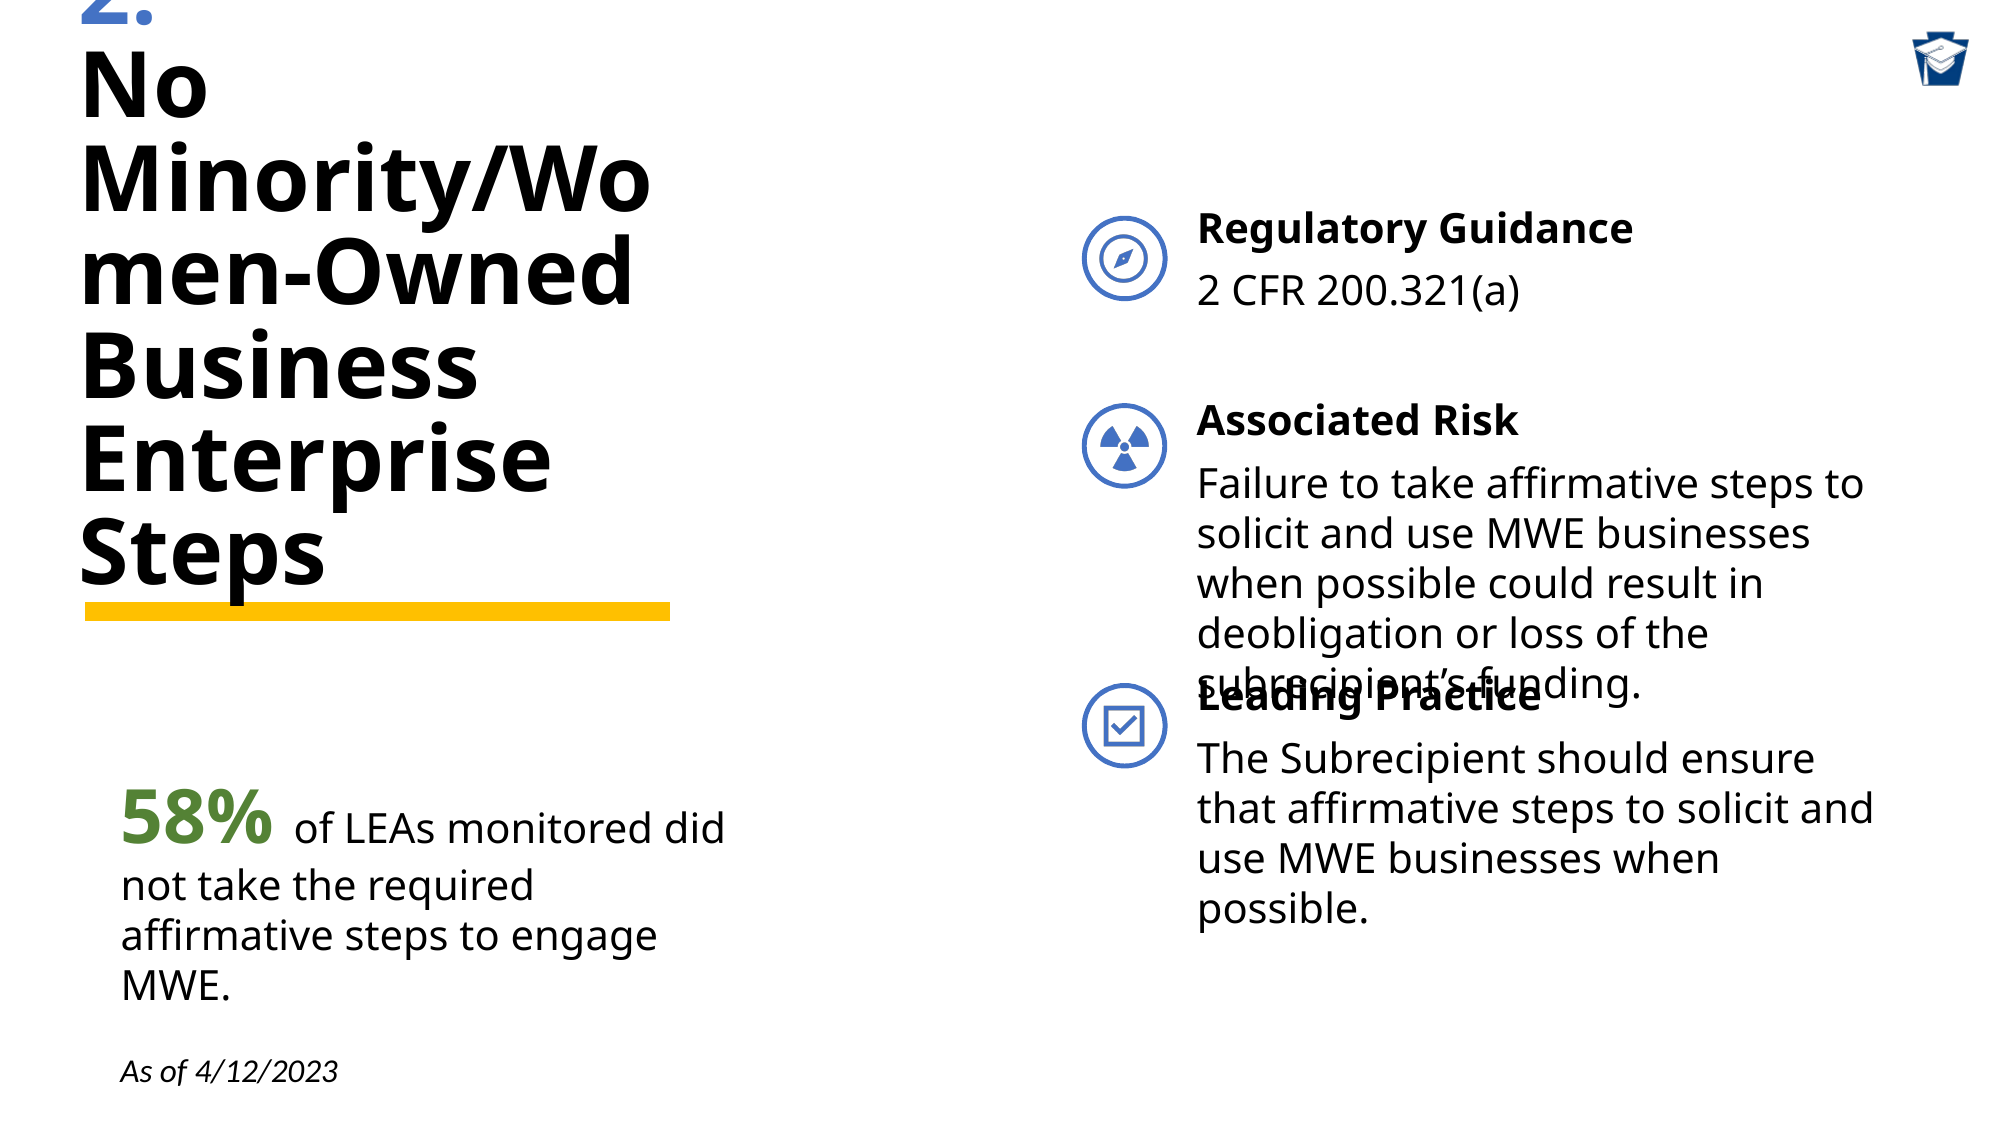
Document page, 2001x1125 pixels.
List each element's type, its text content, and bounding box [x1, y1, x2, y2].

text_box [1081, 661, 1895, 892]
text_box 58% of LEAs monitored did not take the required affirmative steps to engage MWE. [105, 761, 754, 1017]
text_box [1081, 386, 1892, 661]
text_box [1081, 194, 1895, 323]
title 2. No Minority/Women-Owned Business Enterprise Steps [64, 0, 729, 612]
picture [1904, 21, 1977, 93]
text_box As of 4/12/2023 [105, 1042, 405, 1097]
